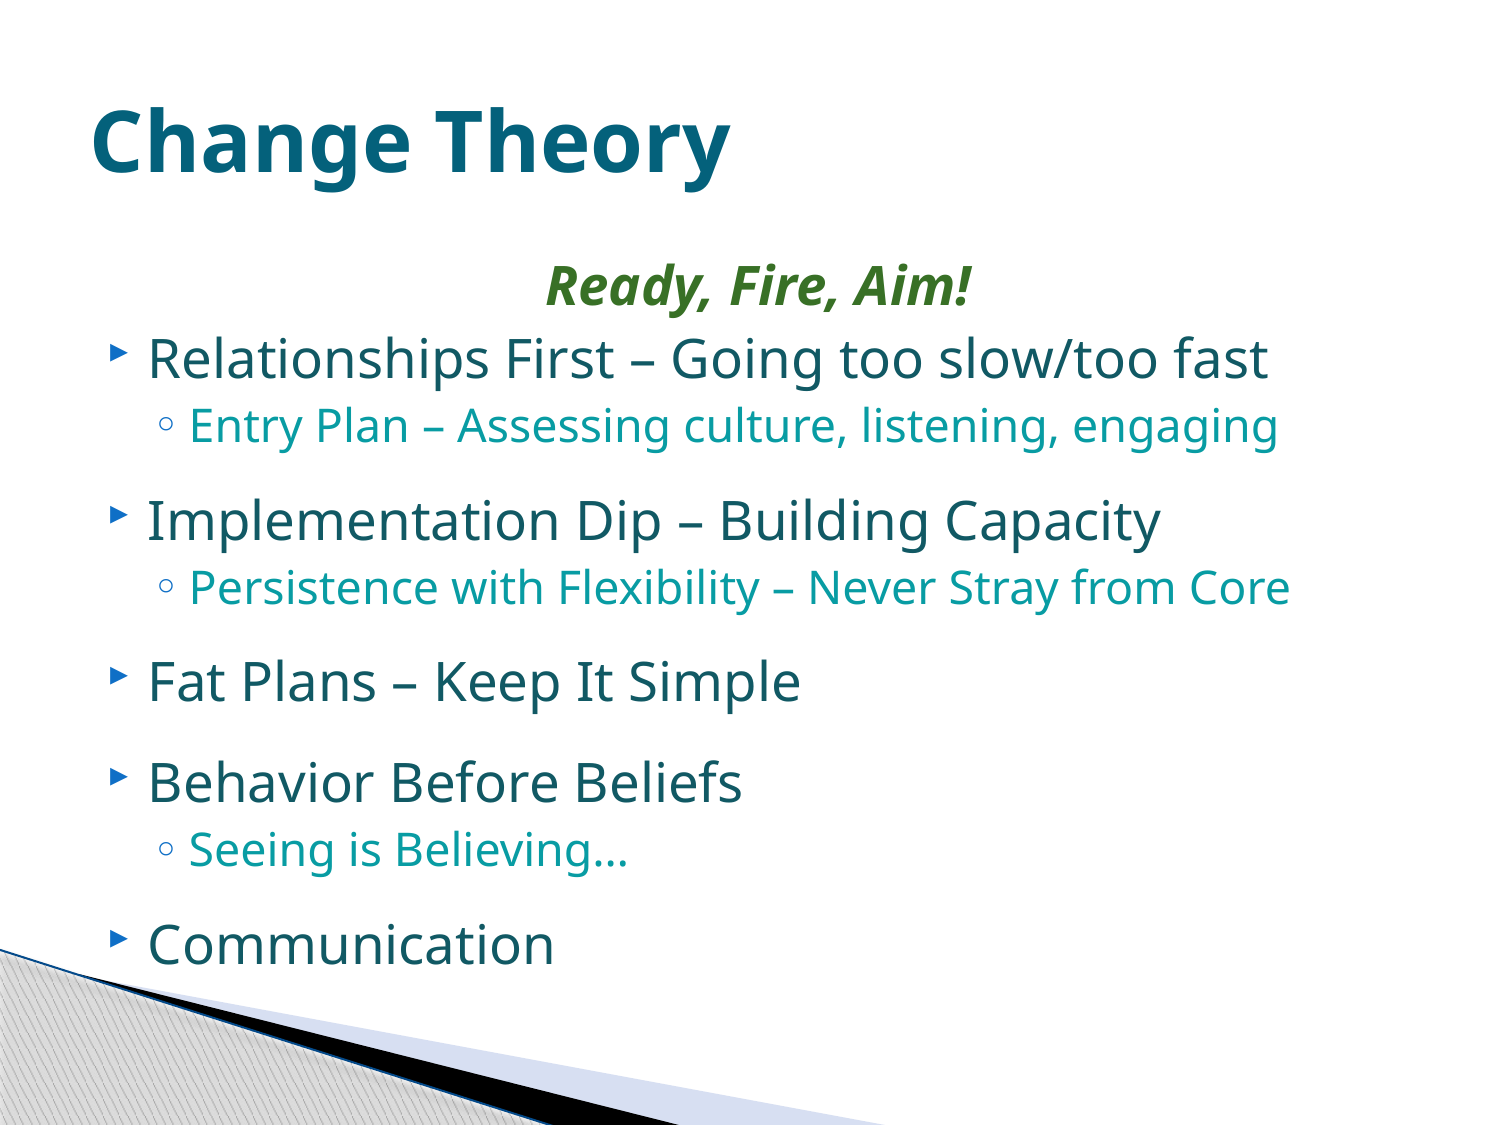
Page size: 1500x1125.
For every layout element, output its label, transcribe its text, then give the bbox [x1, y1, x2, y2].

list Ready, Fire, Aim! Relationships First – Going too slow/too fast Entry Plan – Assessing culture, listening, engaging Implementation Dip – Building Capacity Persistence with Flexibility – Never Stray from Core Fat Plans – Keep It Simple Behavior Before Beliefs Seeing is Believing… Communication [75, 243, 1425, 986]
title Change Theory [75, 45, 1425, 233]
